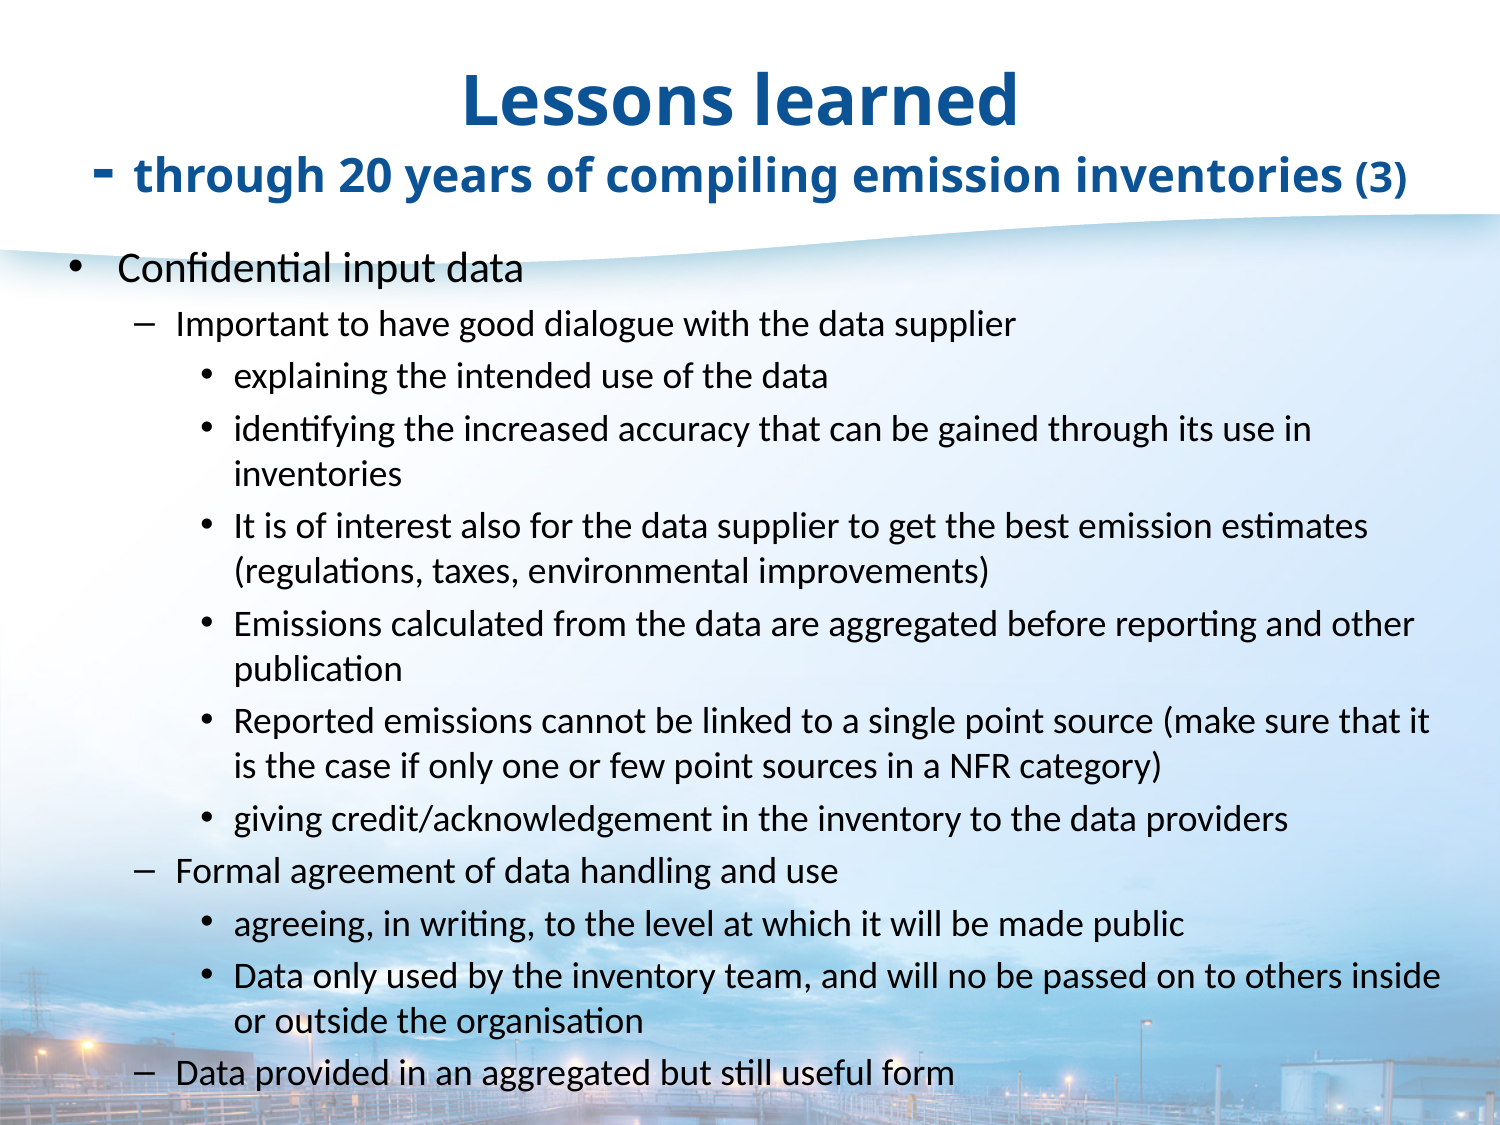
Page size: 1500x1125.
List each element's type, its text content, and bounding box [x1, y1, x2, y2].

list Confidential input data Important to have good dialogue with the data supplier explaining the intended use of the data identifying the increased accuracy that can be gained through its use in inventories It is of interest also for the data supplier to get the best emission estimates (regulations, taxes, environmental improvements) Emissions calculated from the data are aggregated before reporting and other publication Reported emissions cannot be linked to a single point source (make sure that it is the case if only one or few point sources in a NFR category) giving credit/acknowledgement in the inventory to the data providers Formal agreement of data handling and use agreeing, in writing, to the level at which it will be made public Data only used by the inventory team, and will no be passed on to others inside or outside the organisation Data provided in an aggregated but still useful form [53, 231, 1459, 1106]
picture [0, 215, 1500, 1125]
title Lessons learned - through 20 years of compiling emission inventories (3) [75, 45, 1425, 231]
